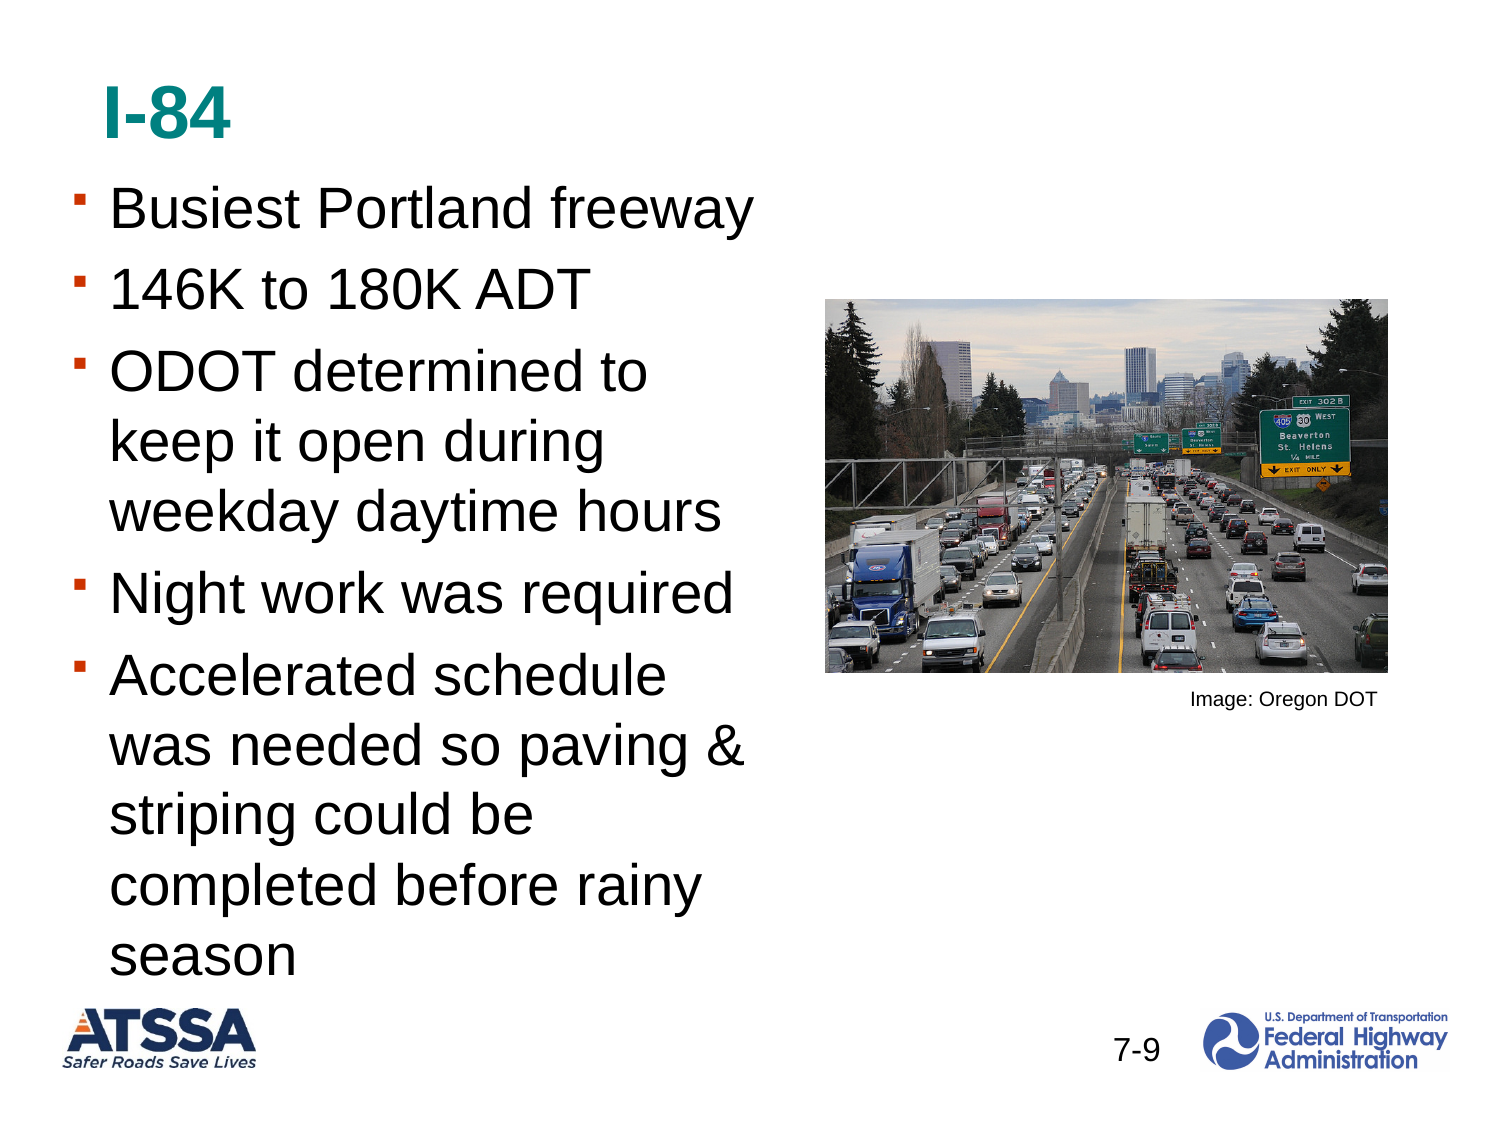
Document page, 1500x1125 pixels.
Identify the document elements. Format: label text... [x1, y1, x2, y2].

title I-84 [87, 0, 1500, 218]
picture [62, 1008, 256, 1068]
picture [1200, 1008, 1450, 1072]
text_box Image: Oregon DOT [1174, 678, 1400, 719]
picture [824, 299, 1388, 674]
list Busiest Portland freeway 146K to 180K ADT ODOT determined to keep it open during weekday daytime hours Night work was required Accelerated schedule was needed so paving & striping could be completed before rainy season [56, 162, 776, 876]
